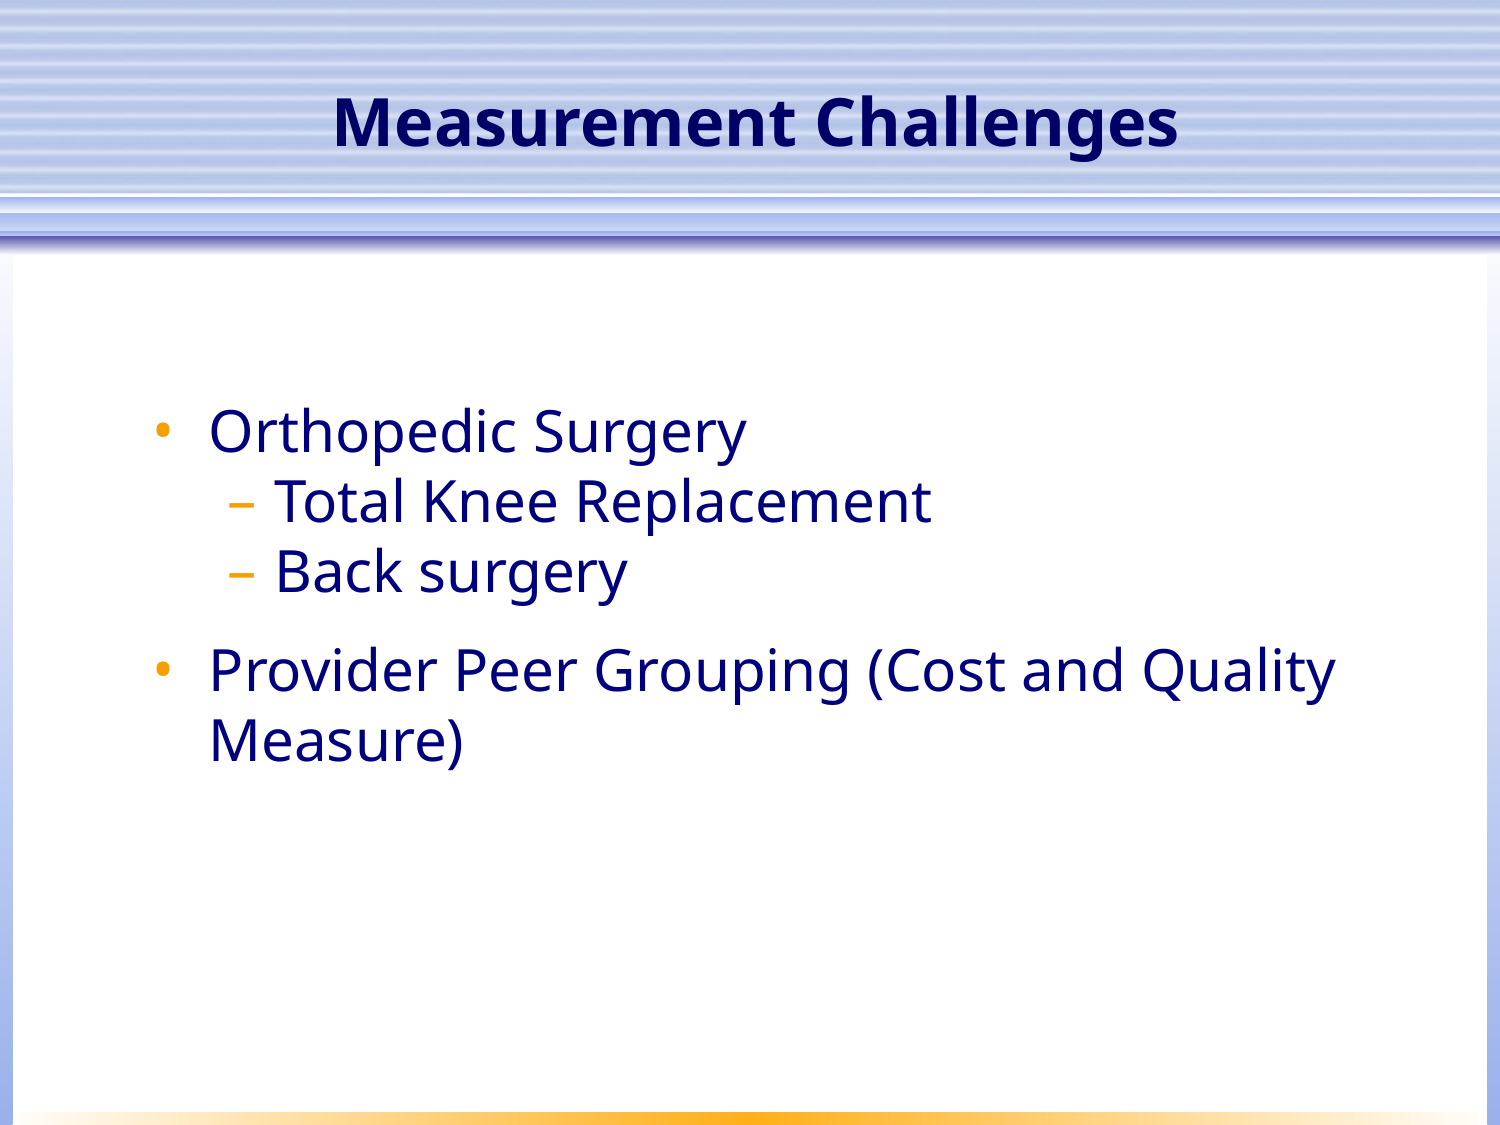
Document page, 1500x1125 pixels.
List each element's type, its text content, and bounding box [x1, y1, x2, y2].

picture [0, 0, 1500, 193]
list Orthopedic Surgery Total Knee Replacement Back surgery Provider Peer Grouping (Cost and Quality Measure) [137, 287, 1376, 1051]
title Measurement Challenges [62, 49, 1451, 201]
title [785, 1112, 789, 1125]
